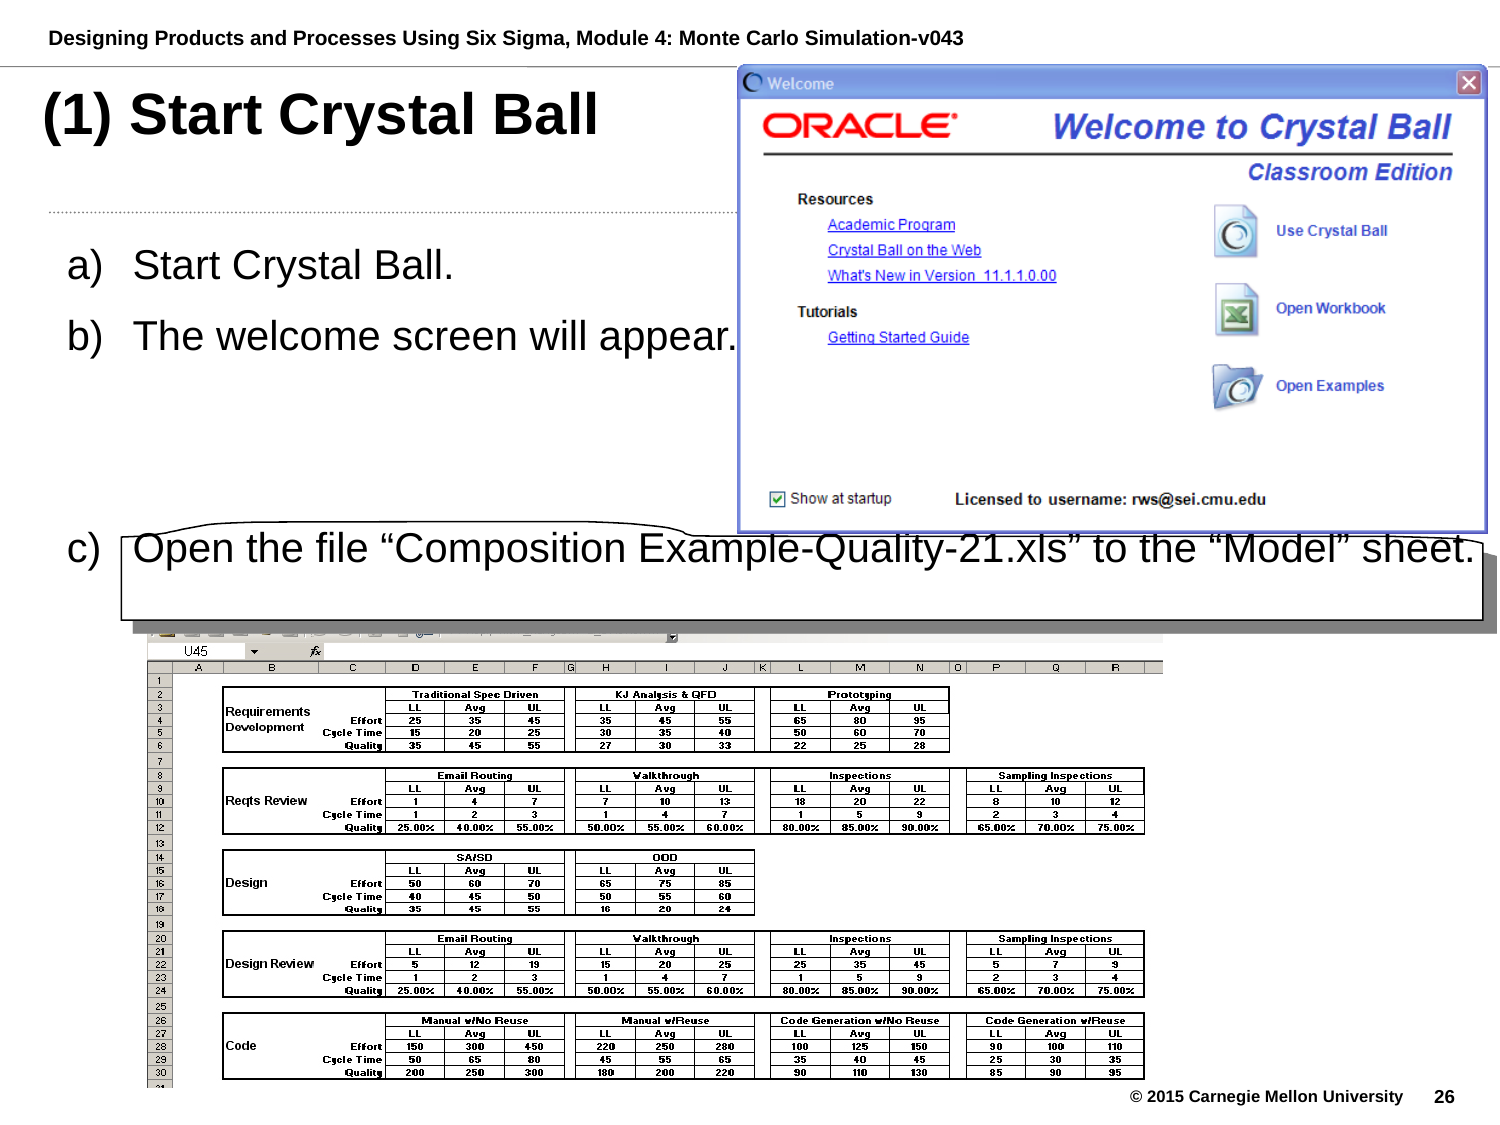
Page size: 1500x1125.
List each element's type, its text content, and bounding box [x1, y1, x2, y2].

picture [737, 63, 1488, 534]
picture [147, 549, 1163, 1088]
title (1) Start Crystal Ball [42, 89, 732, 147]
list Start Crystal Ball. The welcome screen will appear. Open the file “Composition Example-Quality-21.xls” to the “Model” sheet. [66, 237, 1500, 1000]
